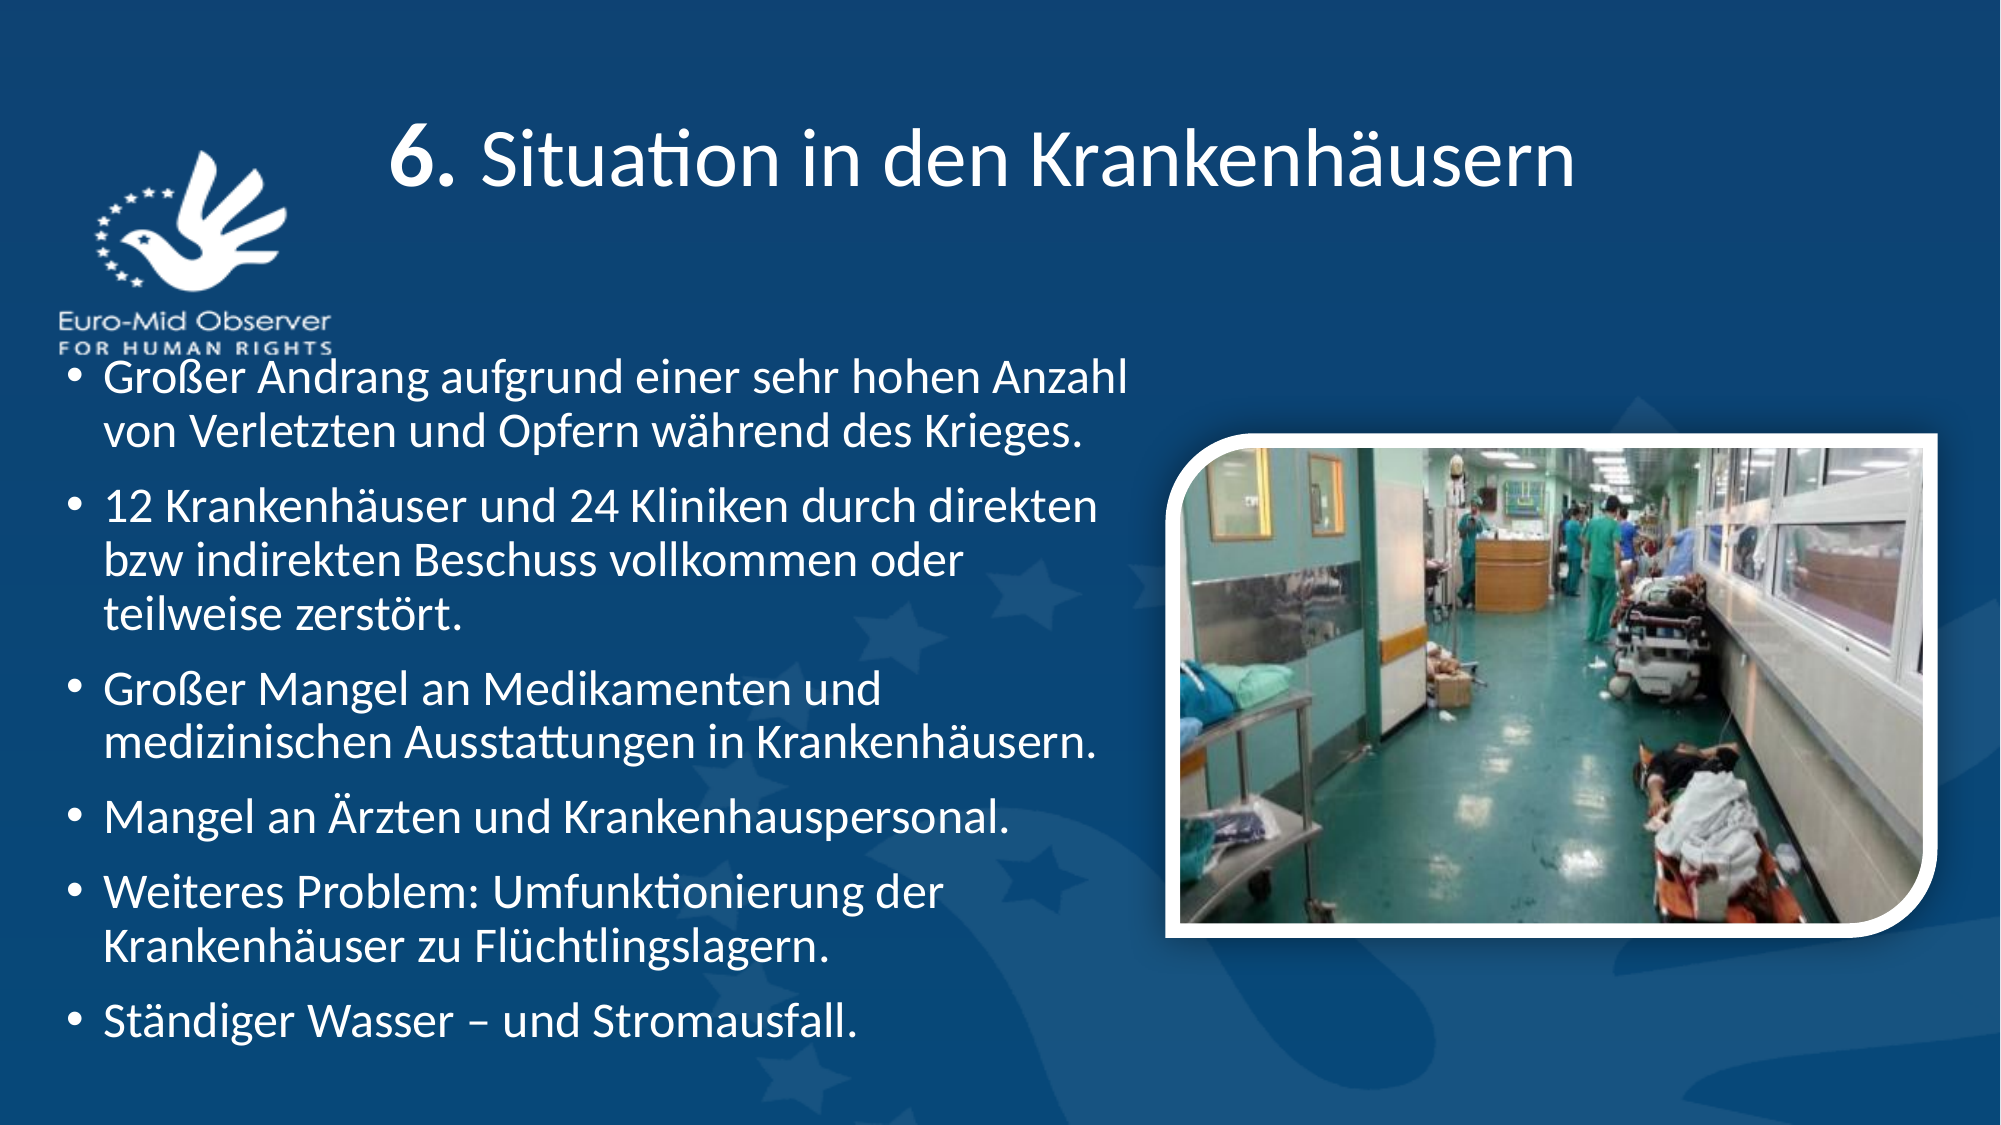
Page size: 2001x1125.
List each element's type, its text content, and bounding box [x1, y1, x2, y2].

picture [0, 0, 2001, 1125]
title 6. Situation in den Krankenhäusern [372, 47, 1890, 266]
list Großer Andrang aufgrund einer sehr hohen Anzahl von Verletzten und Opfern während des Krieges. 12 Krankenhäuser und 24 Kliniken durch direkten bzw indirekten Beschuss vollkommen oder teilweise zerstört. Großer Mangel an Medikamenten und medizinischen Ausstattungen in Krankenhäusern. Mangel an Ärzten und Krankenhauspersonal. Weiteres Problem: Umfunktionierung der Krankenhäuser zu Flüchtlingslagern. Ständiger Wasser – und Stromausfall. [50, 342, 1156, 1110]
